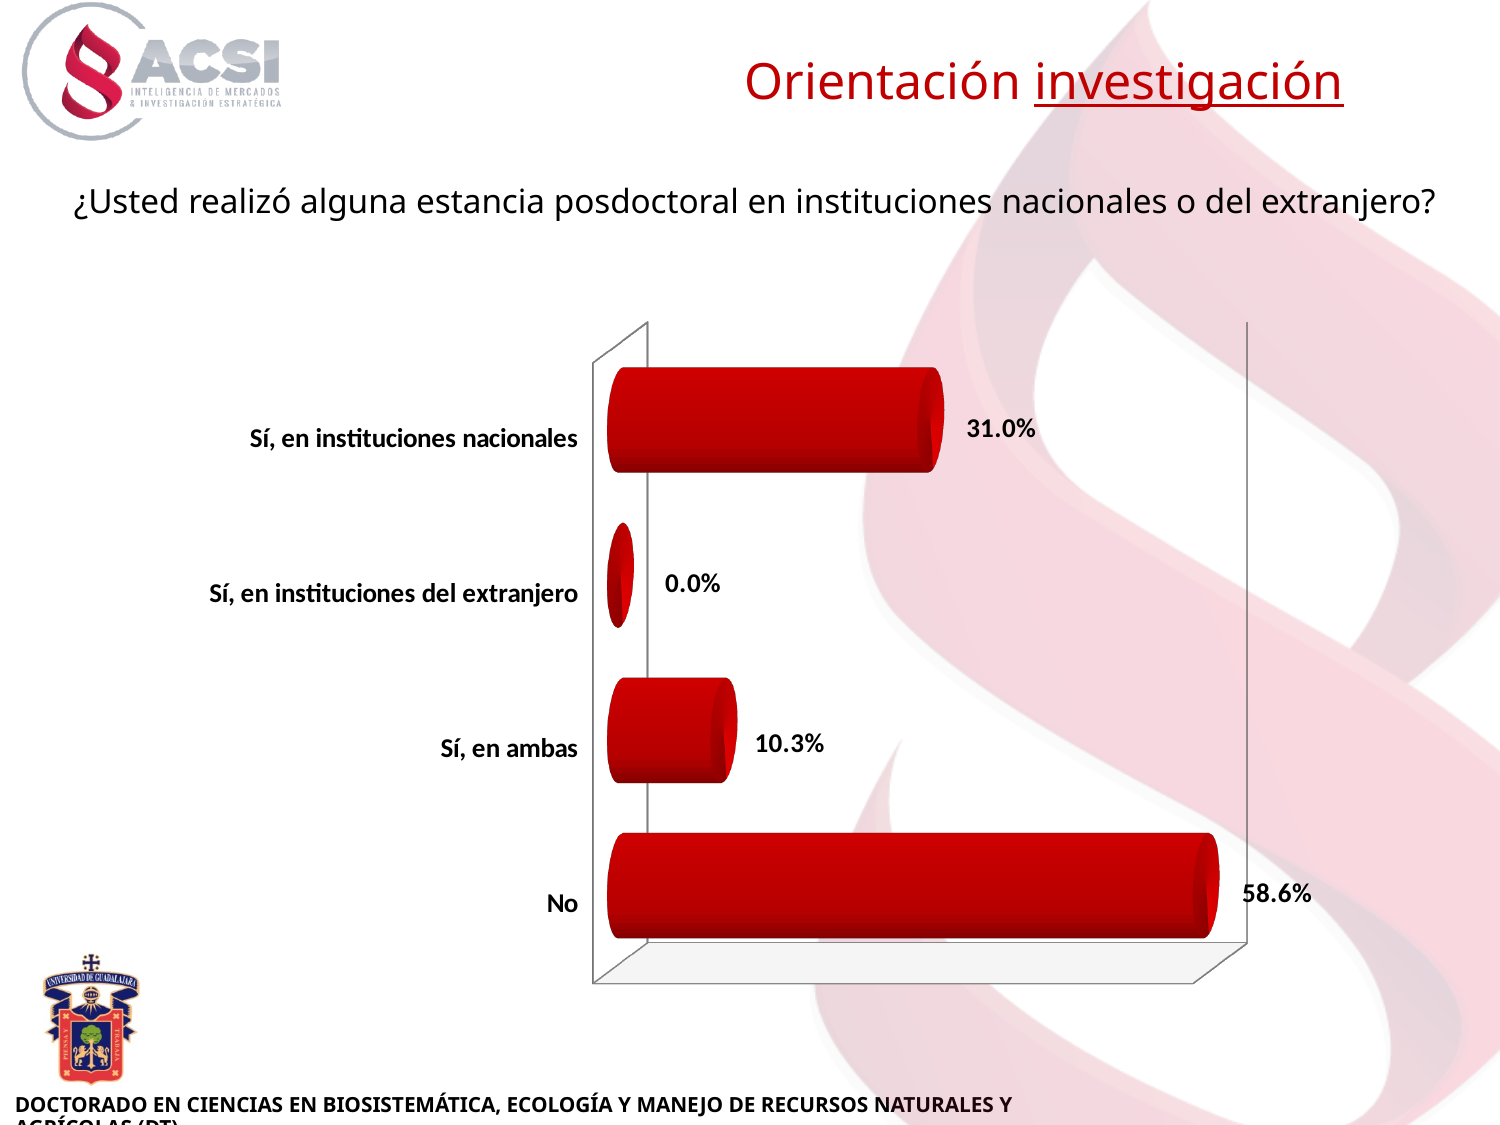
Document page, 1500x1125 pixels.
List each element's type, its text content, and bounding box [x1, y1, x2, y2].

chart [170, 148, 1418, 1031]
text_box ¿Usted realizó alguna estancia posdoctoral en instituciones nacionales o del extranjero? [52, 172, 165, 228]
text_box Orientación investigación [589, 42, 1500, 118]
text_box ¿Usted realizó alguna estancia posdoctoral en instituciones nacionales o del extranjero? [1422, 172, 1459, 228]
picture [41, 952, 141, 1088]
picture [10, 0, 292, 159]
